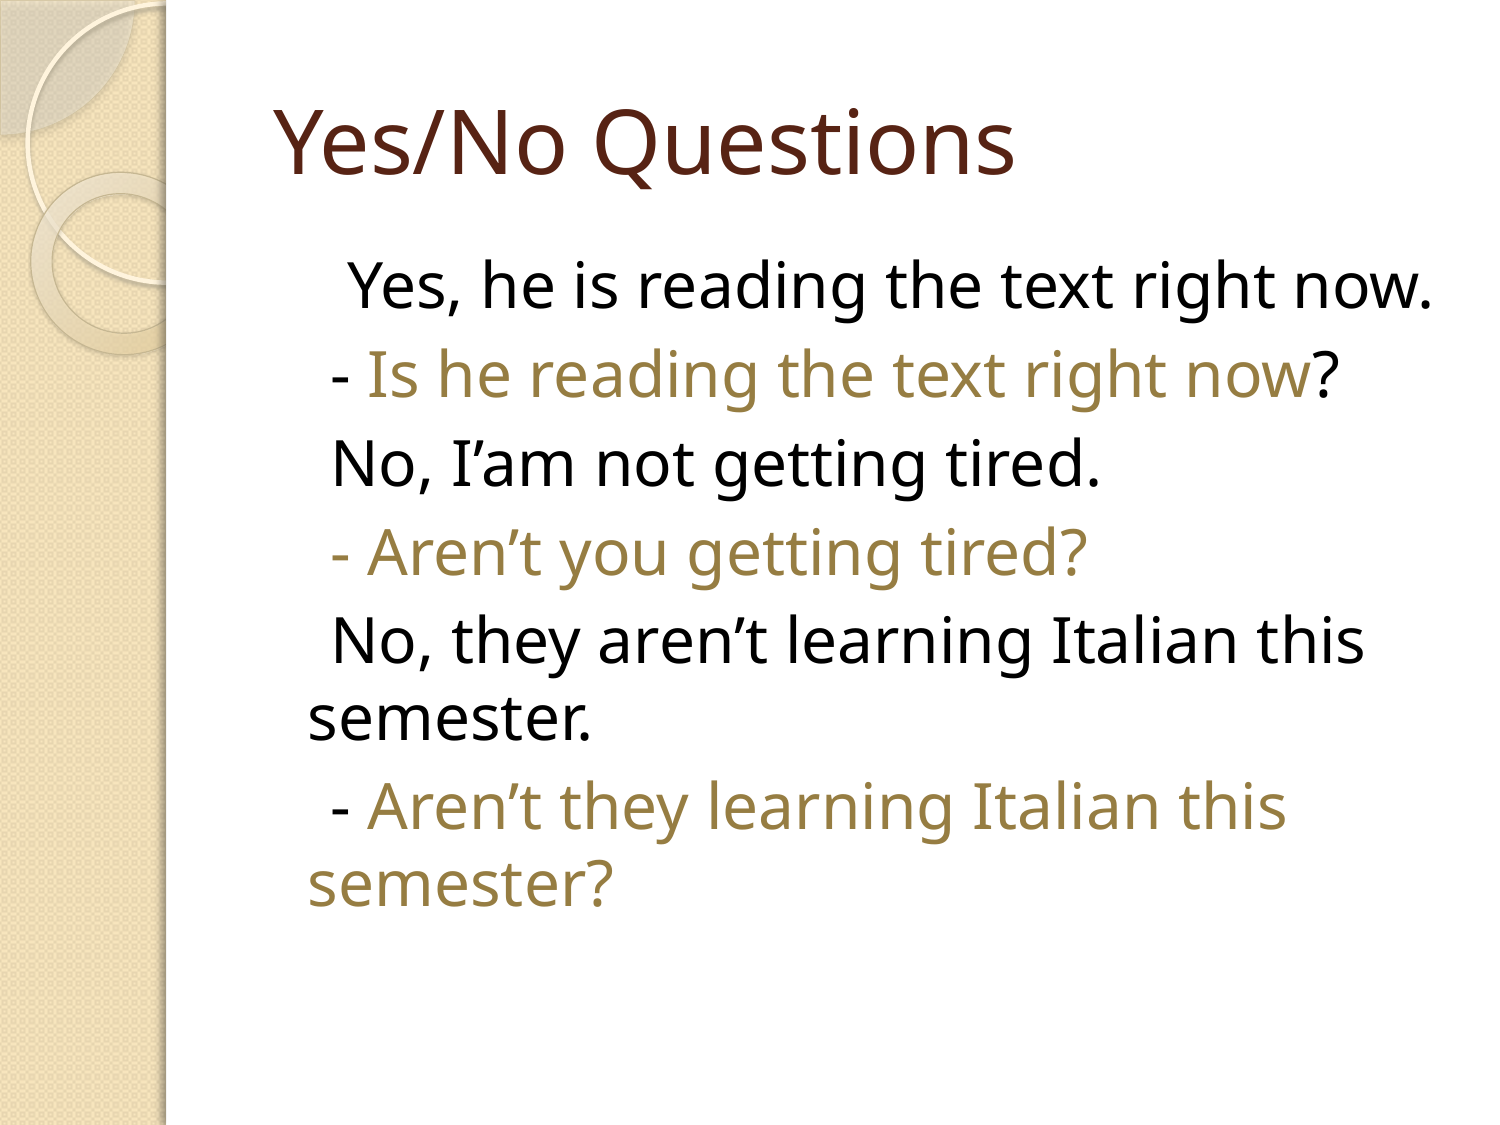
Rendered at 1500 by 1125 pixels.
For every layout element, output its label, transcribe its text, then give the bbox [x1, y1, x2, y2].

title Yes/No Questions [235, 45, 1466, 233]
list Yes, he is reading the text right now. - Is he reading the text right now? No, I’am not getting tired. - Aren’t you getting tired? No, they aren’t learning Italian this semester. - Aren’t they learning Italian this semester? [235, 237, 1466, 1025]
